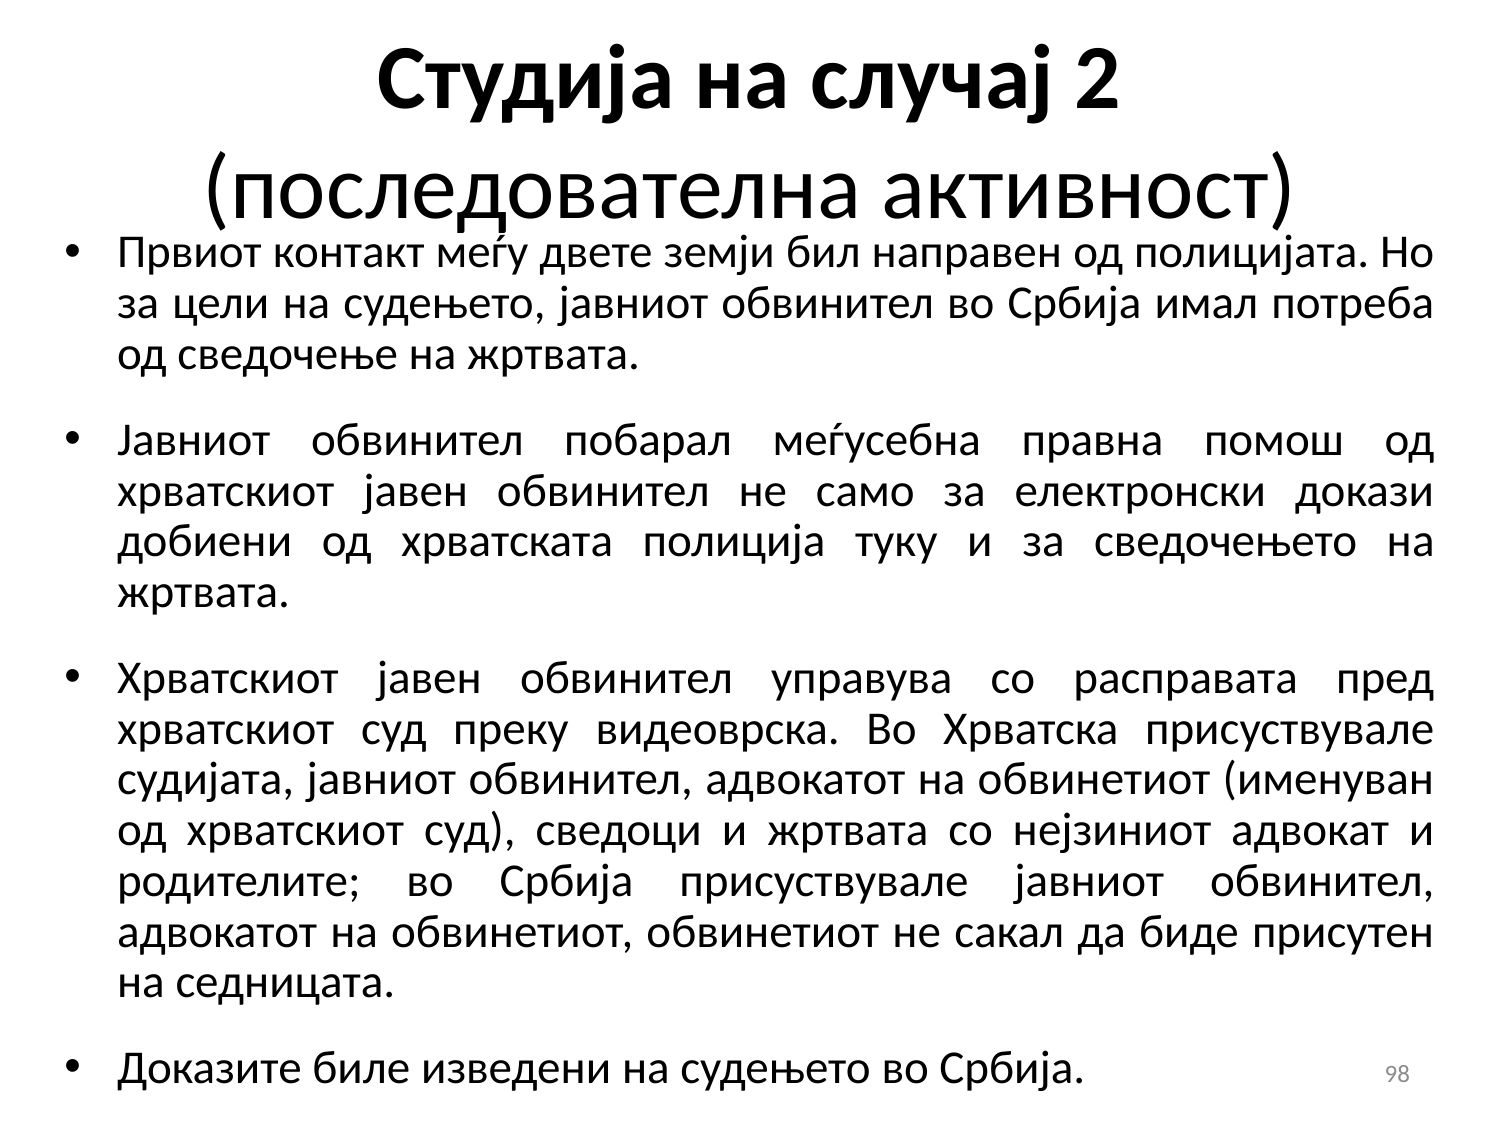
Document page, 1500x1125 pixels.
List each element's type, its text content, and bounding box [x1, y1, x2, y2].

list Првиот контакт меѓу двете земји бил направен од полицијата. Но за цели на судењето, јавниот обвинител во Србија имал потреба од сведочење на жртвата. Јавниот обвинител побарал меѓусебна правна помош од хрватскиот јавен обвинител не само за електронски докази добиени од хрватската полиција туку и за сведочењето на жртвата. Хрватскиот јавен обвинител управува со расправата пред хрватскиот суд преку видеоврска. Во Хрватска присуствувале судијата, јавниот обвинител, адвокатот на обвинетиот (именуван од хрватскиот суд), сведоци и жртвата со нејзиниот адвокат и родителите; во Србија присуствувале јавниот обвинител, адвокатот на обвинетиот, обвинетиот не сакал да биде присутен на седницата. Доказите биле изведени на судењето во Србија. [49, 219, 1451, 1102]
title Студија на случај 2 (последователна активност) [75, 9, 1425, 151]
slide_number 98 [1074, 1042, 1425, 1103]
